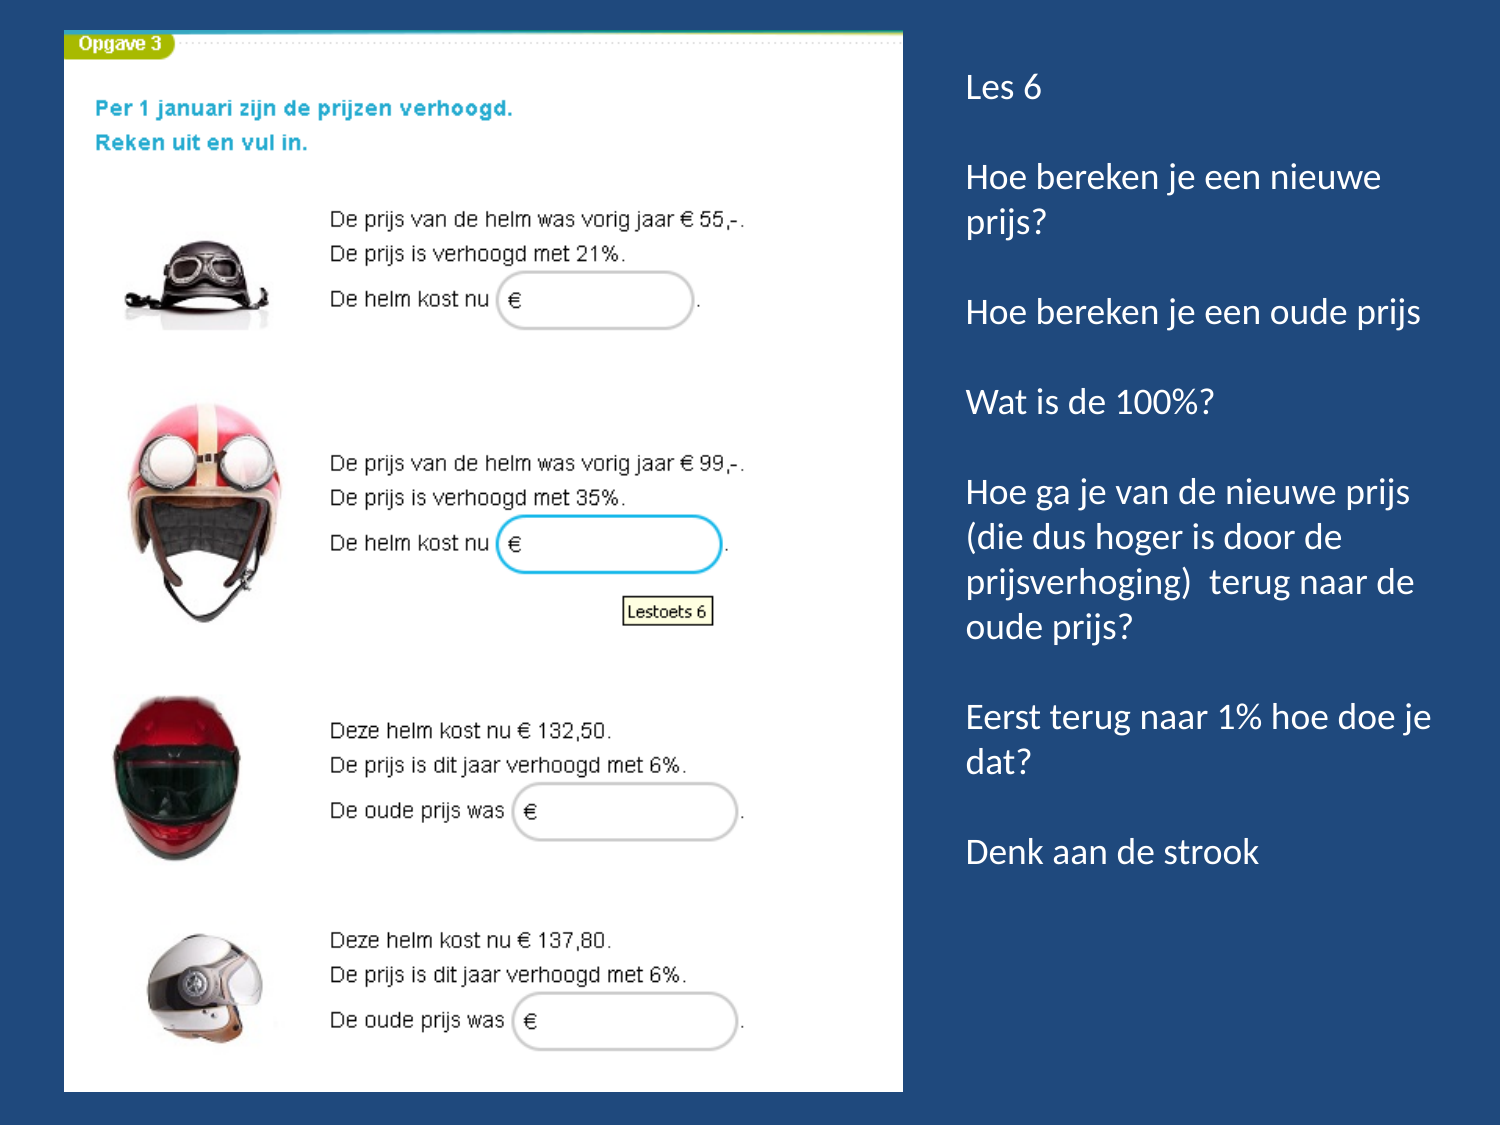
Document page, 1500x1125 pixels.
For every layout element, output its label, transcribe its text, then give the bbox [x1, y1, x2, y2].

picture [64, 30, 903, 1093]
text_box Les 6 Hoe bereken je een nieuwe prijs? Hoe bereken je een oude prijs Wat is de 100%? Hoe ga je van de nieuwe prijs (die dus hoger is door de prijsverhoging) terug naar de oude prijs? Eerst terug naar 1% hoe doe je dat? Denk aan de strook [950, 54, 1483, 880]
